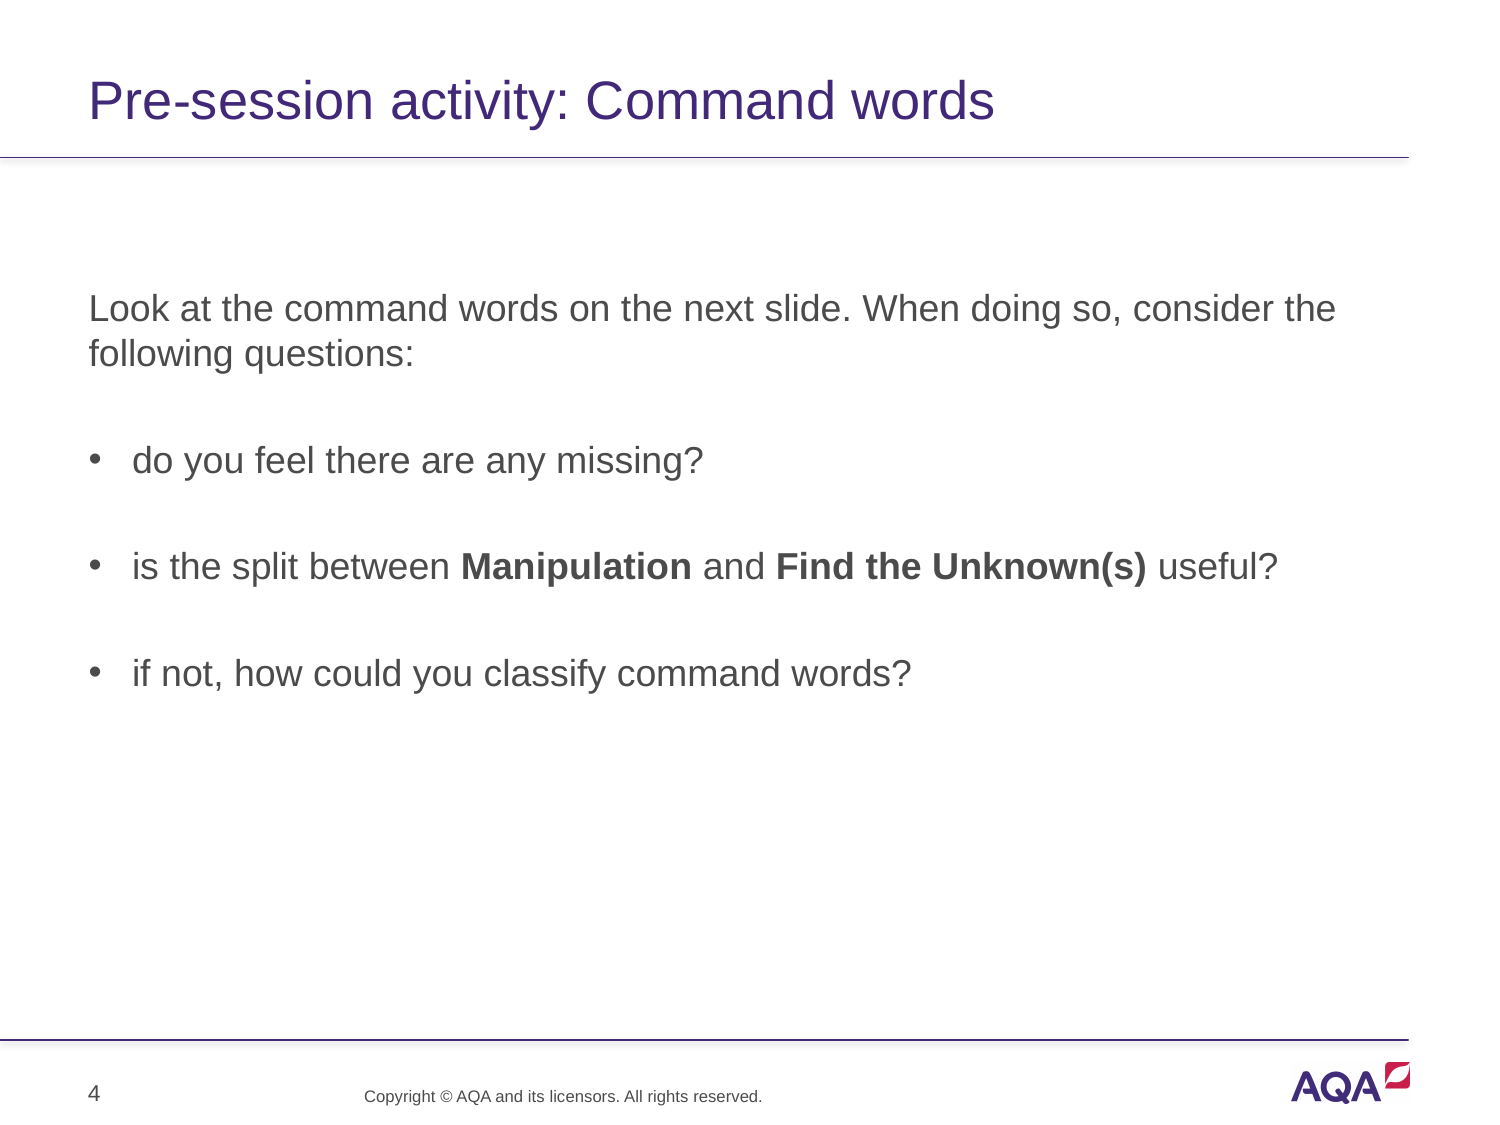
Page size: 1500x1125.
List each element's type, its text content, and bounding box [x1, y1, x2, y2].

list Look at the command words on the next slide. When doing so, consider the following questions: do you feel there are any missing? is the split between Manipulation and Find the Unknown(s) useful? if not, how could you classify command words? [88, 284, 1409, 1007]
picture [1291, 1062, 1410, 1104]
footer Copyright © AQA and its licensors. All rights reserved. [324, 1084, 764, 1124]
title Pre-session activity: Command words [88, 72, 1409, 144]
slide_number 4 [72, 1062, 188, 1123]
